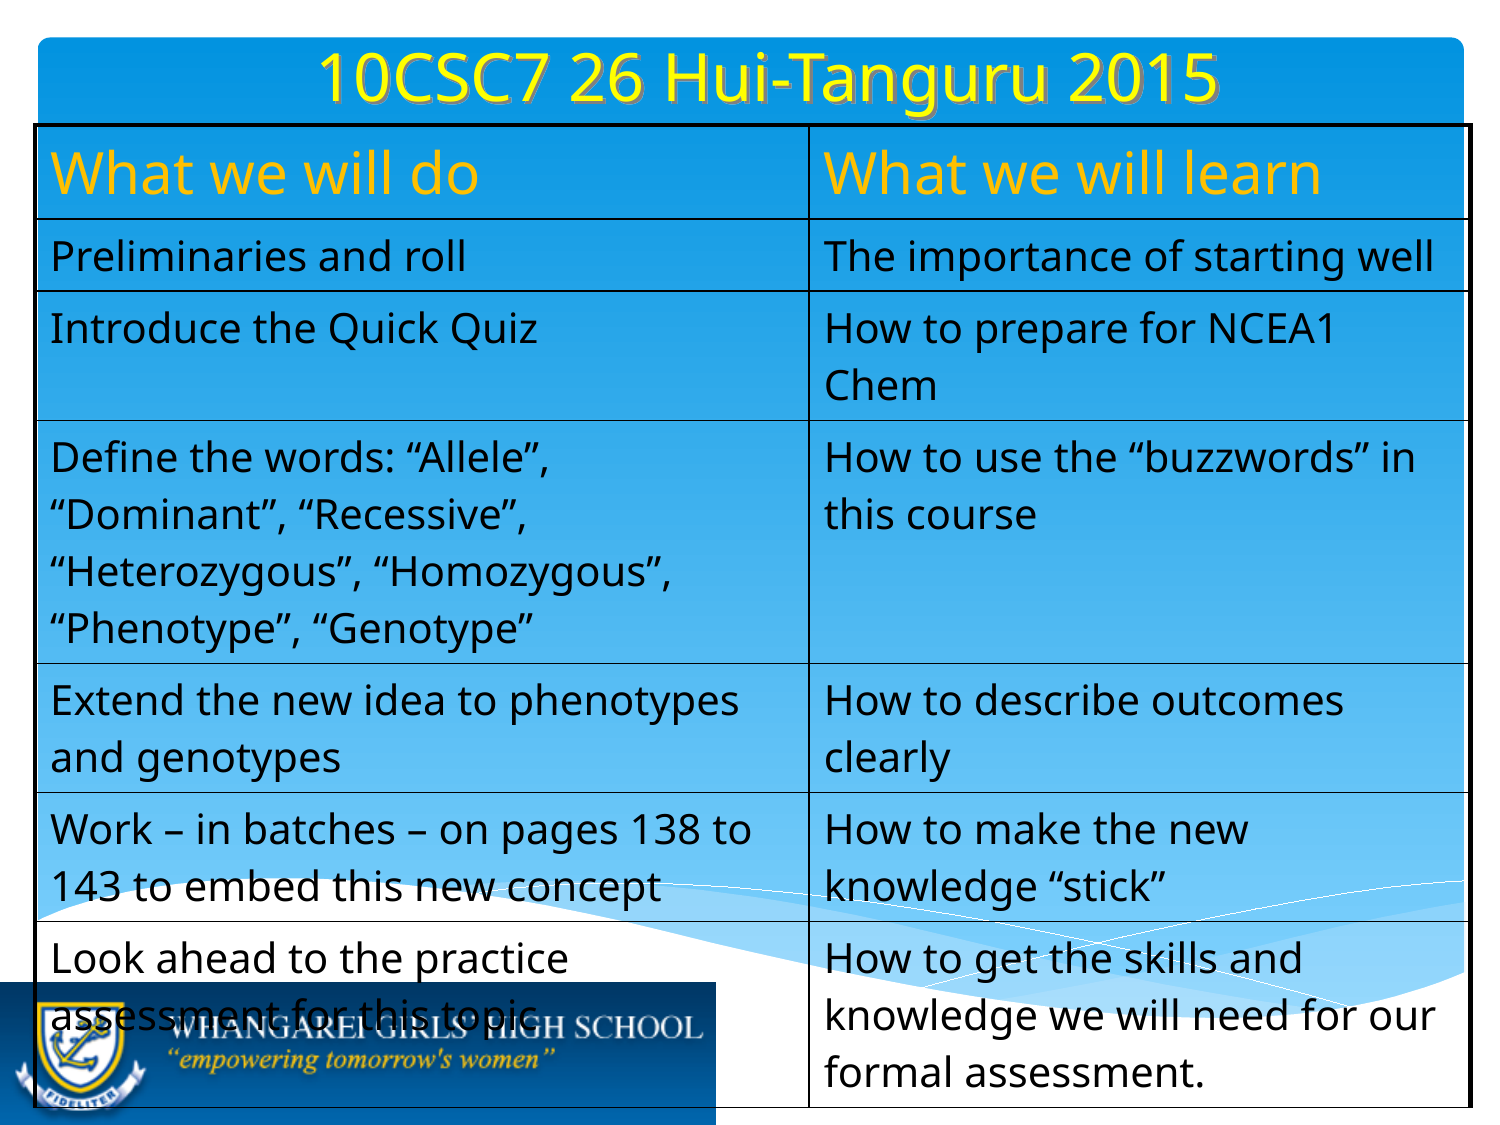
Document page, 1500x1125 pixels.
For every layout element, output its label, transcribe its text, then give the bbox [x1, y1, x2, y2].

table_header What we will do [37, 127, 808, 218]
picture [0, 982, 716, 1125]
table_cell Look ahead to the practice assessment for this topic [37, 922, 808, 1107]
table_cell Extend the new idea to phenotypes and genotypes [37, 664, 808, 792]
table_cell Define the words: “Allele”, “Dominant”, “Recessive”, “Heterozygous”, “Homozygous”, “Phenotype”, “Genotype” [37, 421, 808, 663]
table_cell How to make the new knowledge “stick” [810, 793, 1468, 921]
table_cell Preliminaries and roll [37, 220, 808, 290]
table_cell How to prepare for NCEA1 Chem [810, 292, 1468, 420]
text_box 10CSC7 26 Hui-Tanguru 2015 [162, 24, 1375, 123]
table_cell How to get the skills and knowledge we will need for our formal assessment. [810, 922, 1468, 1107]
table_cell The importance of starting well [810, 220, 1468, 290]
table_header What we will learn [810, 127, 1468, 218]
table_cell How to describe outcomes clearly [810, 664, 1468, 792]
table_cell Work – in batches – on pages 138 to 143 to embed this new concept [37, 793, 808, 921]
table_cell How to use the “buzzwords” in this course [810, 421, 1468, 663]
table_cell Introduce the Quick Quiz [37, 292, 808, 420]
